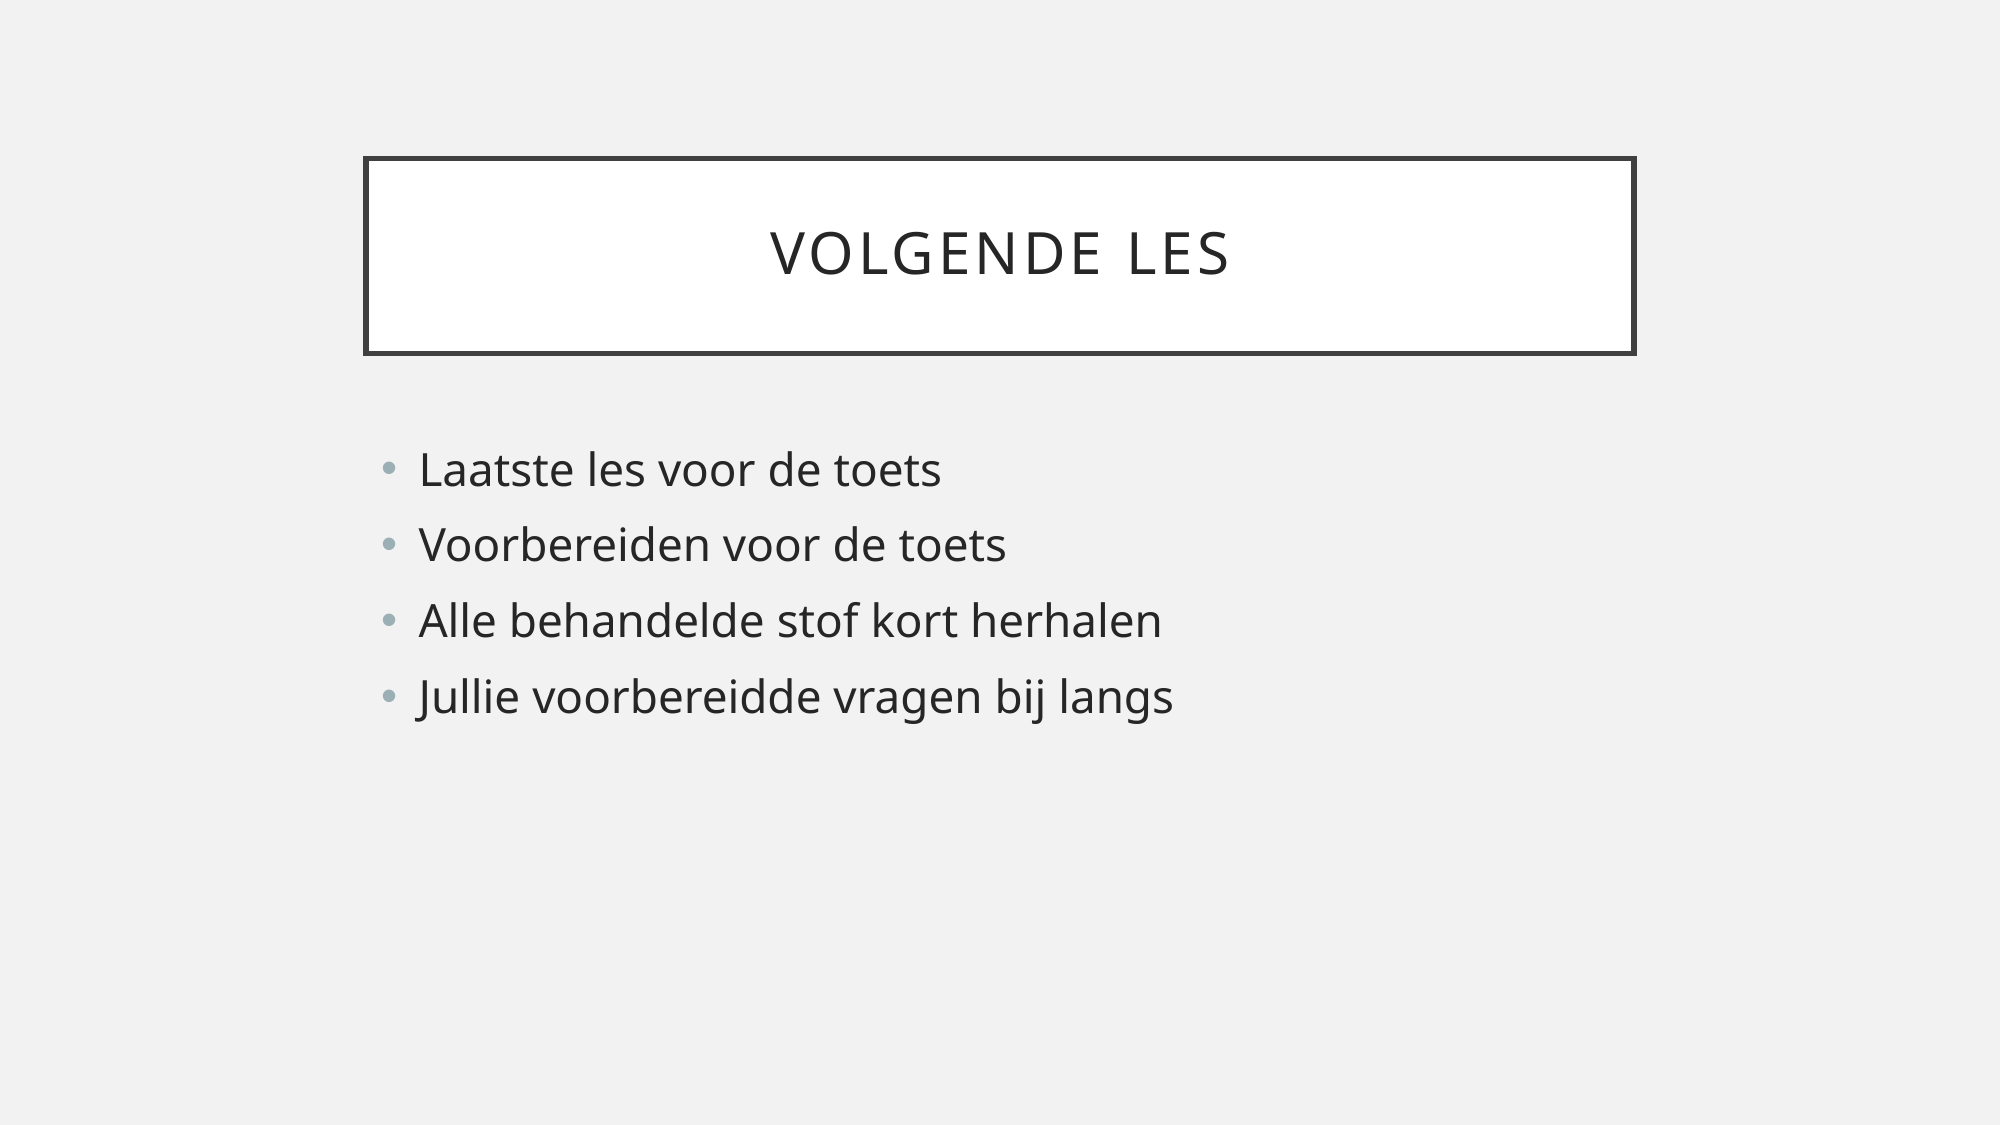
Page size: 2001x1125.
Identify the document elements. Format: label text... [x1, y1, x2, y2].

title Volgende les [363, 156, 1637, 356]
list Laatste les voor de toets Voorbereiden voor de toets Alle behandelde stof kort herhalen Jullie voorbereidde vragen bij langs [366, 432, 1634, 942]
